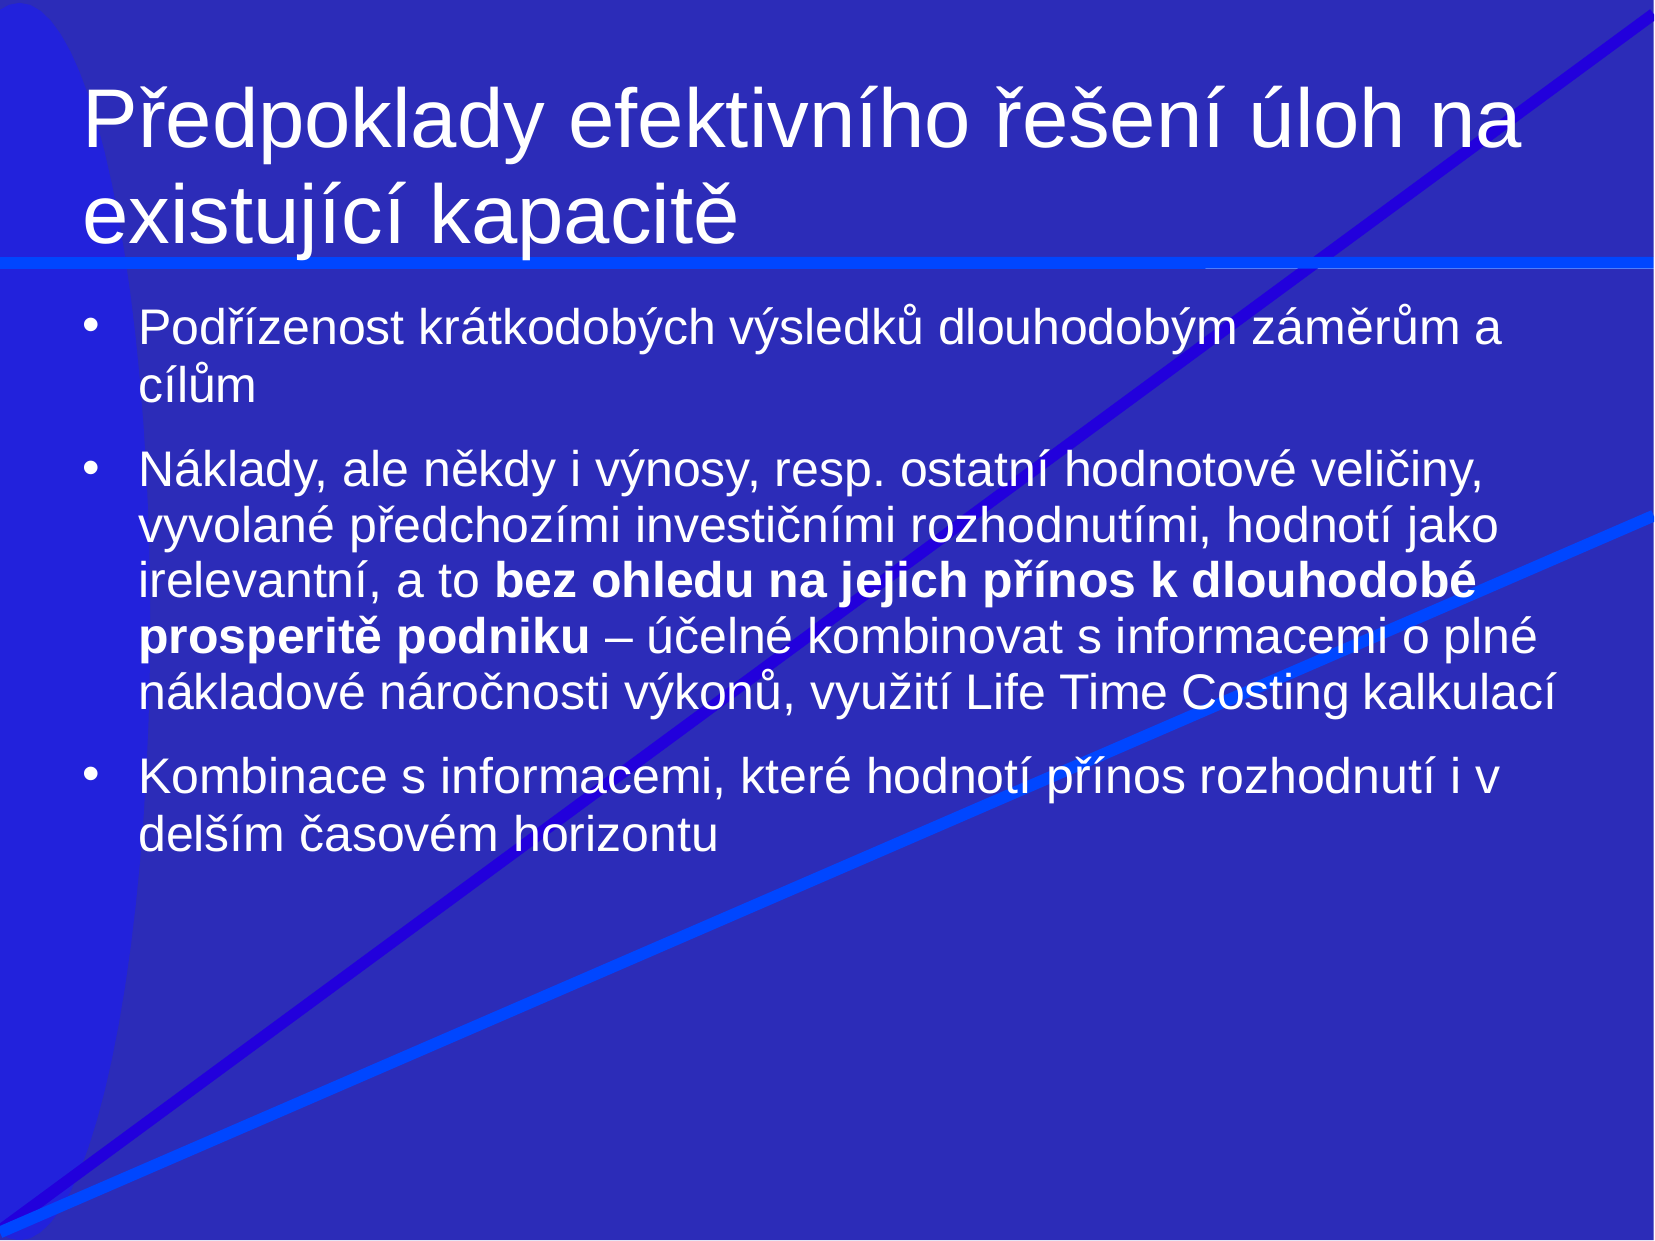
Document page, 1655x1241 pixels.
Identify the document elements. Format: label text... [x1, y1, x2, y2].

text_box Podřízenost krátkodobých výsledků dlouhodobým záměrům a cílům Náklady, ale někdy i výnosy, resp. ostatní hodnotové veličiny, vyvolané předchozími investičními rozhodnutími, hodnotí jako irelevantní, a to bez ohledu na jejich přínos k dlouhodobé prosperitě podniku – účelné kombinovat s informacemi o plné nákladové náročnosti výkonů, využití Life Time Costing kalkulací Kombinace s informacemi, které hodnotí přínos rozhodnutí i v delším časovém horizontu [80, 296, 1564, 862]
title Předpoklady efektivního řešení úloh na existující kapacitě [80, 67, 1574, 275]
